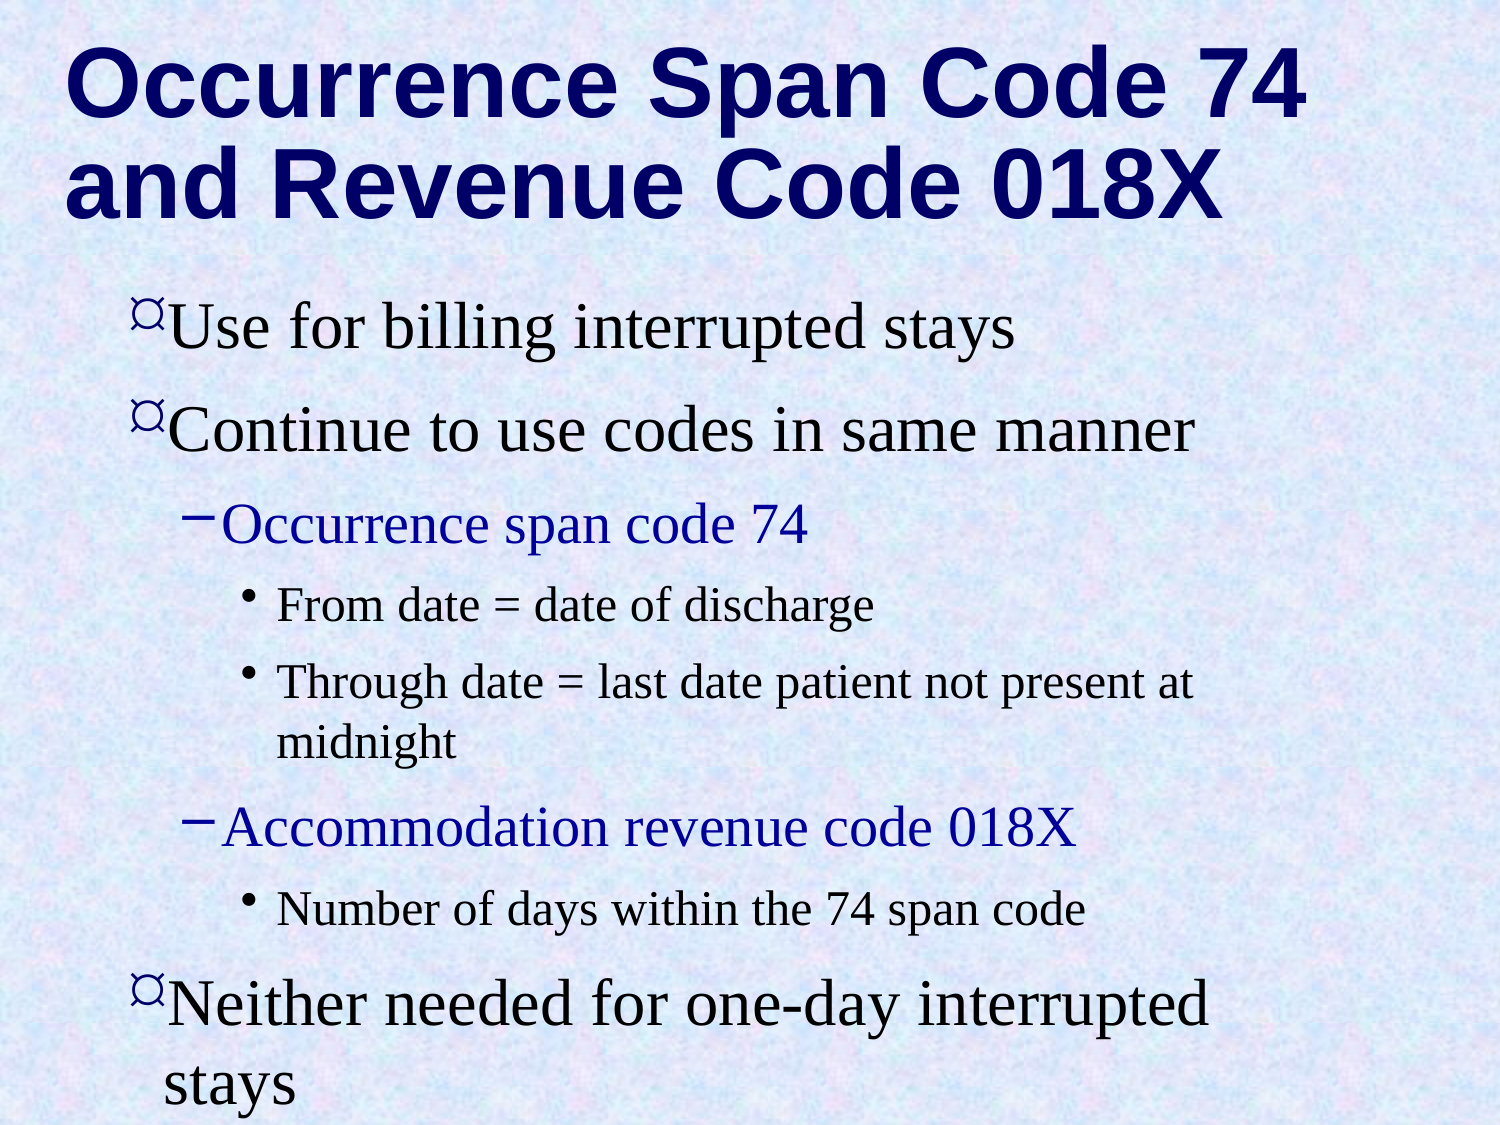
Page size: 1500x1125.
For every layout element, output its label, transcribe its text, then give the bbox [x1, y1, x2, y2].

title Occurrence Span Code 74 and Revenue Code 018X [50, 37, 1450, 238]
list Use for billing interrupted stays Continue to use codes in same manner Occurrence span code 74 From date = date of discharge Through date = last date patient not present at midnight Accommodation revenue code 018X Number of days within the 74 span code Neither needed for one-day interrupted stays [112, 275, 1375, 1050]
